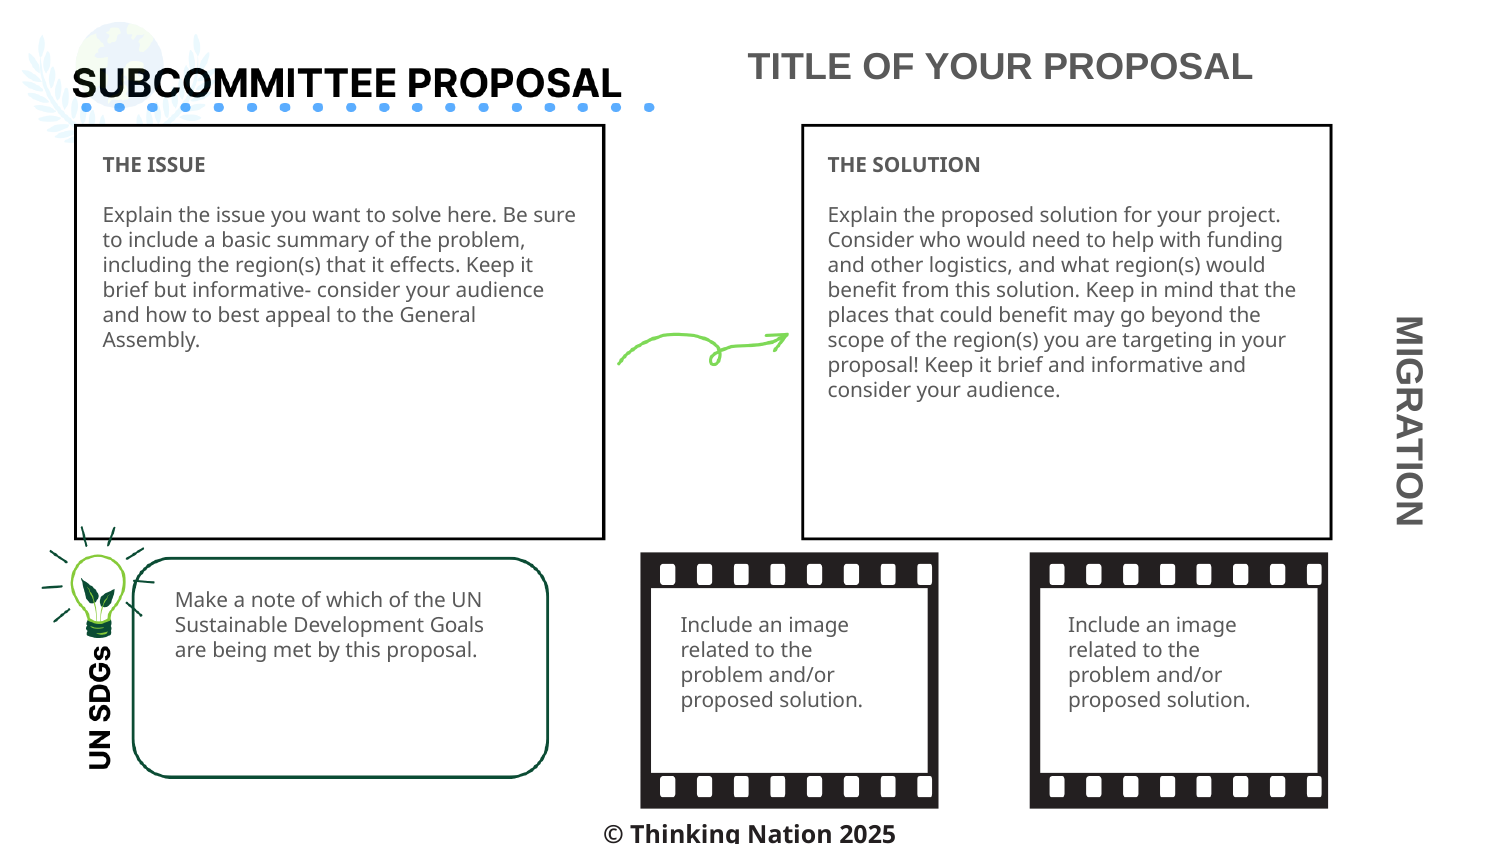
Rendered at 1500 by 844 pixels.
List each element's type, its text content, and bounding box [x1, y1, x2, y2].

text_box Include an image related to the problem and/or proposed solution. [665, 596, 913, 794]
text_box © Thinking Nation 2025 [0, 807, 1500, 844]
text_box THE SOLUTION Explain the proposed solution for your project. Consider who would need to help with funding and other logistics, and what region(s) would benefit from this solution. Keep in mind that the places that could benefit may go beyond the scope of the region(s) you are targeting in your proposal! Keep it brief and informative and consider your audience. [812, 136, 1318, 526]
picture [0, 0, 1500, 807]
text_box MIGRATION [1362, 85, 1450, 758]
text_box Include an image related to the problem and/or proposed solution. [1053, 596, 1300, 794]
text_box Make a note of which of the UN Sustainable Development Goals are being met by this proposal. [159, 571, 528, 769]
text_box THE ISSUE Explain the issue you want to solve here. Be sure to include a basic summary of the problem, including the region(s) that it effects. Keep it brief but informative- consider your audience and how to best appeal to the General Assembly. [87, 136, 593, 526]
text_box TITLE OF YOUR PROPOSAL [732, 27, 1405, 114]
